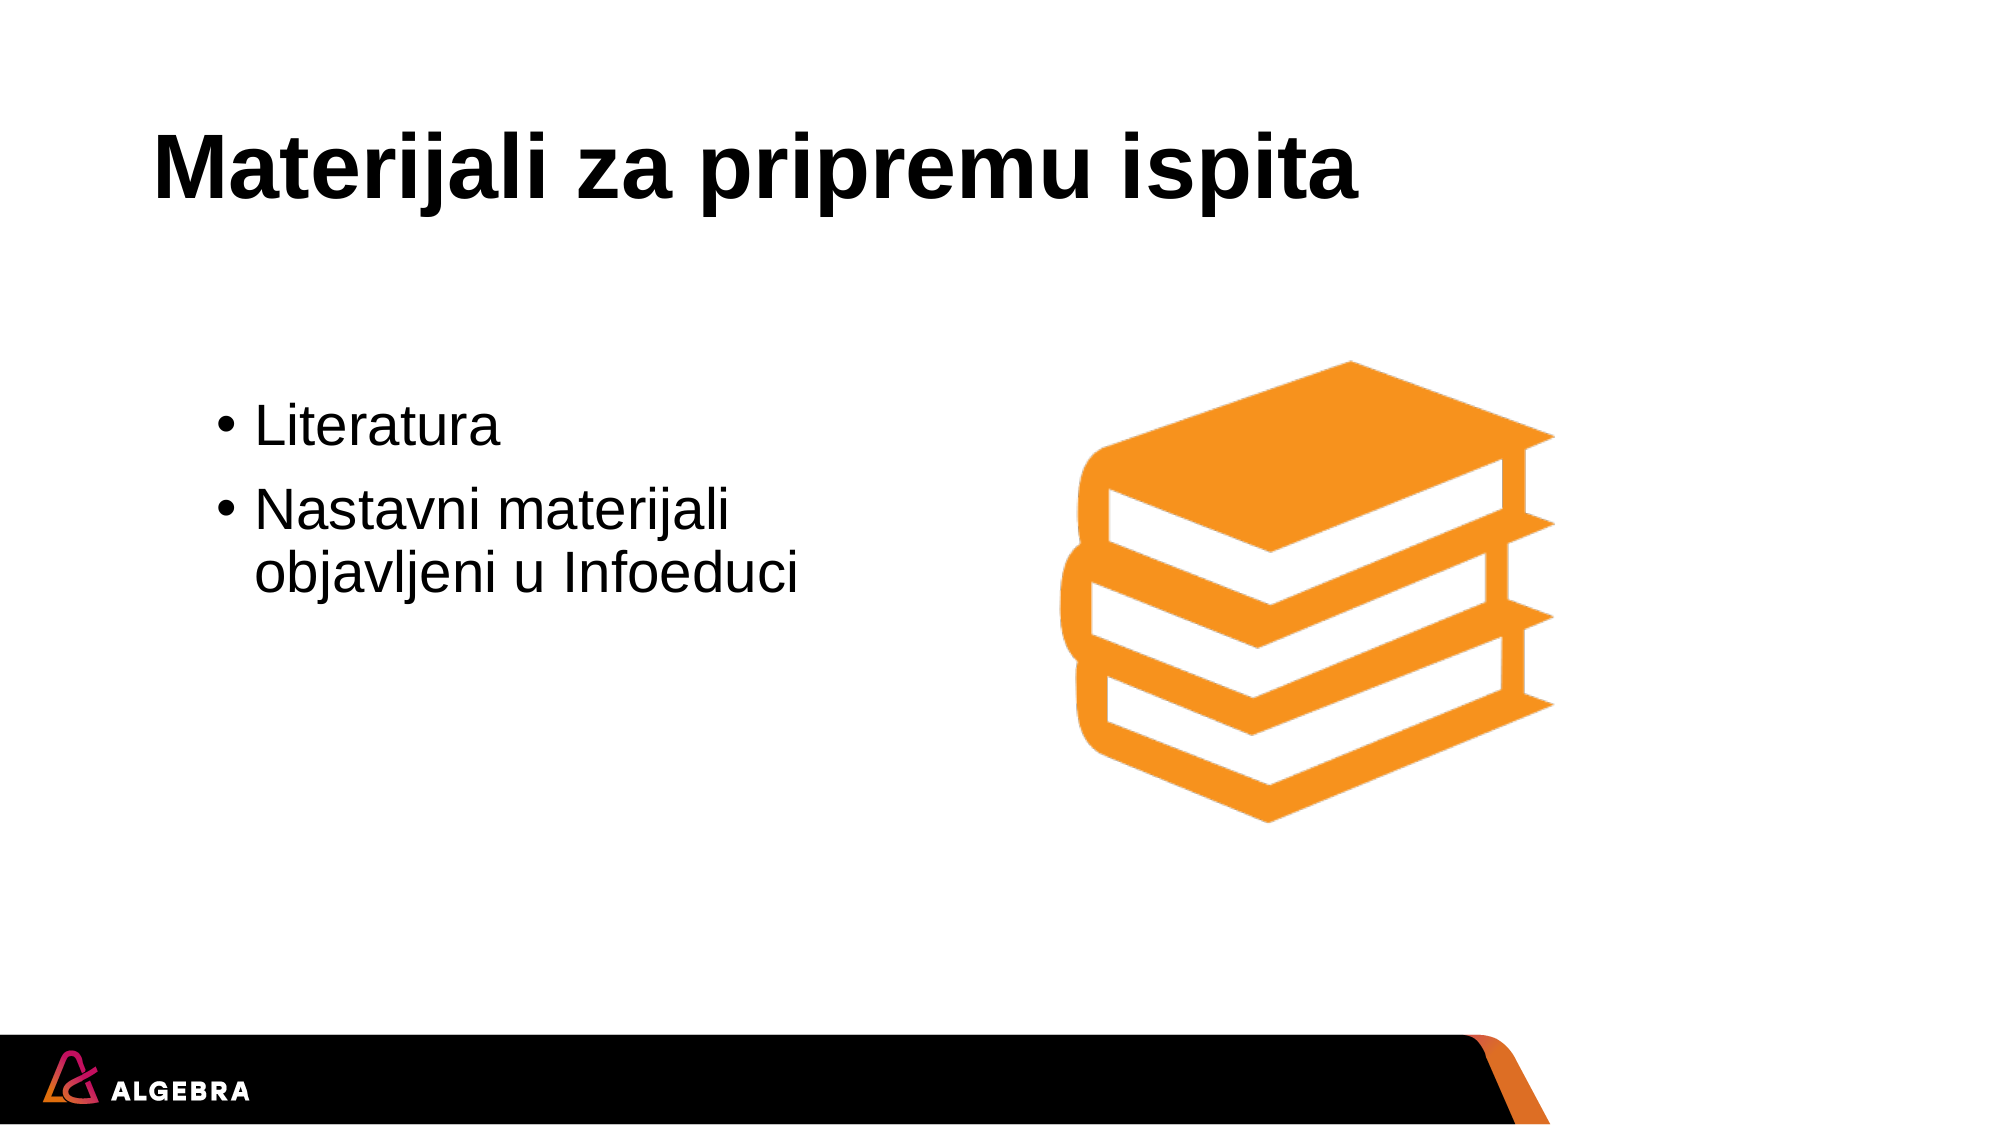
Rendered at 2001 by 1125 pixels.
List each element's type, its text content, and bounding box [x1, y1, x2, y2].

list Literatura Nastavni materijali objavljeni u Infoeduci [201, 387, 971, 797]
title Materijali za pripremu ispita [137, 59, 1863, 278]
picture [1029, 313, 1587, 871]
picture [0, 1034, 1733, 1125]
